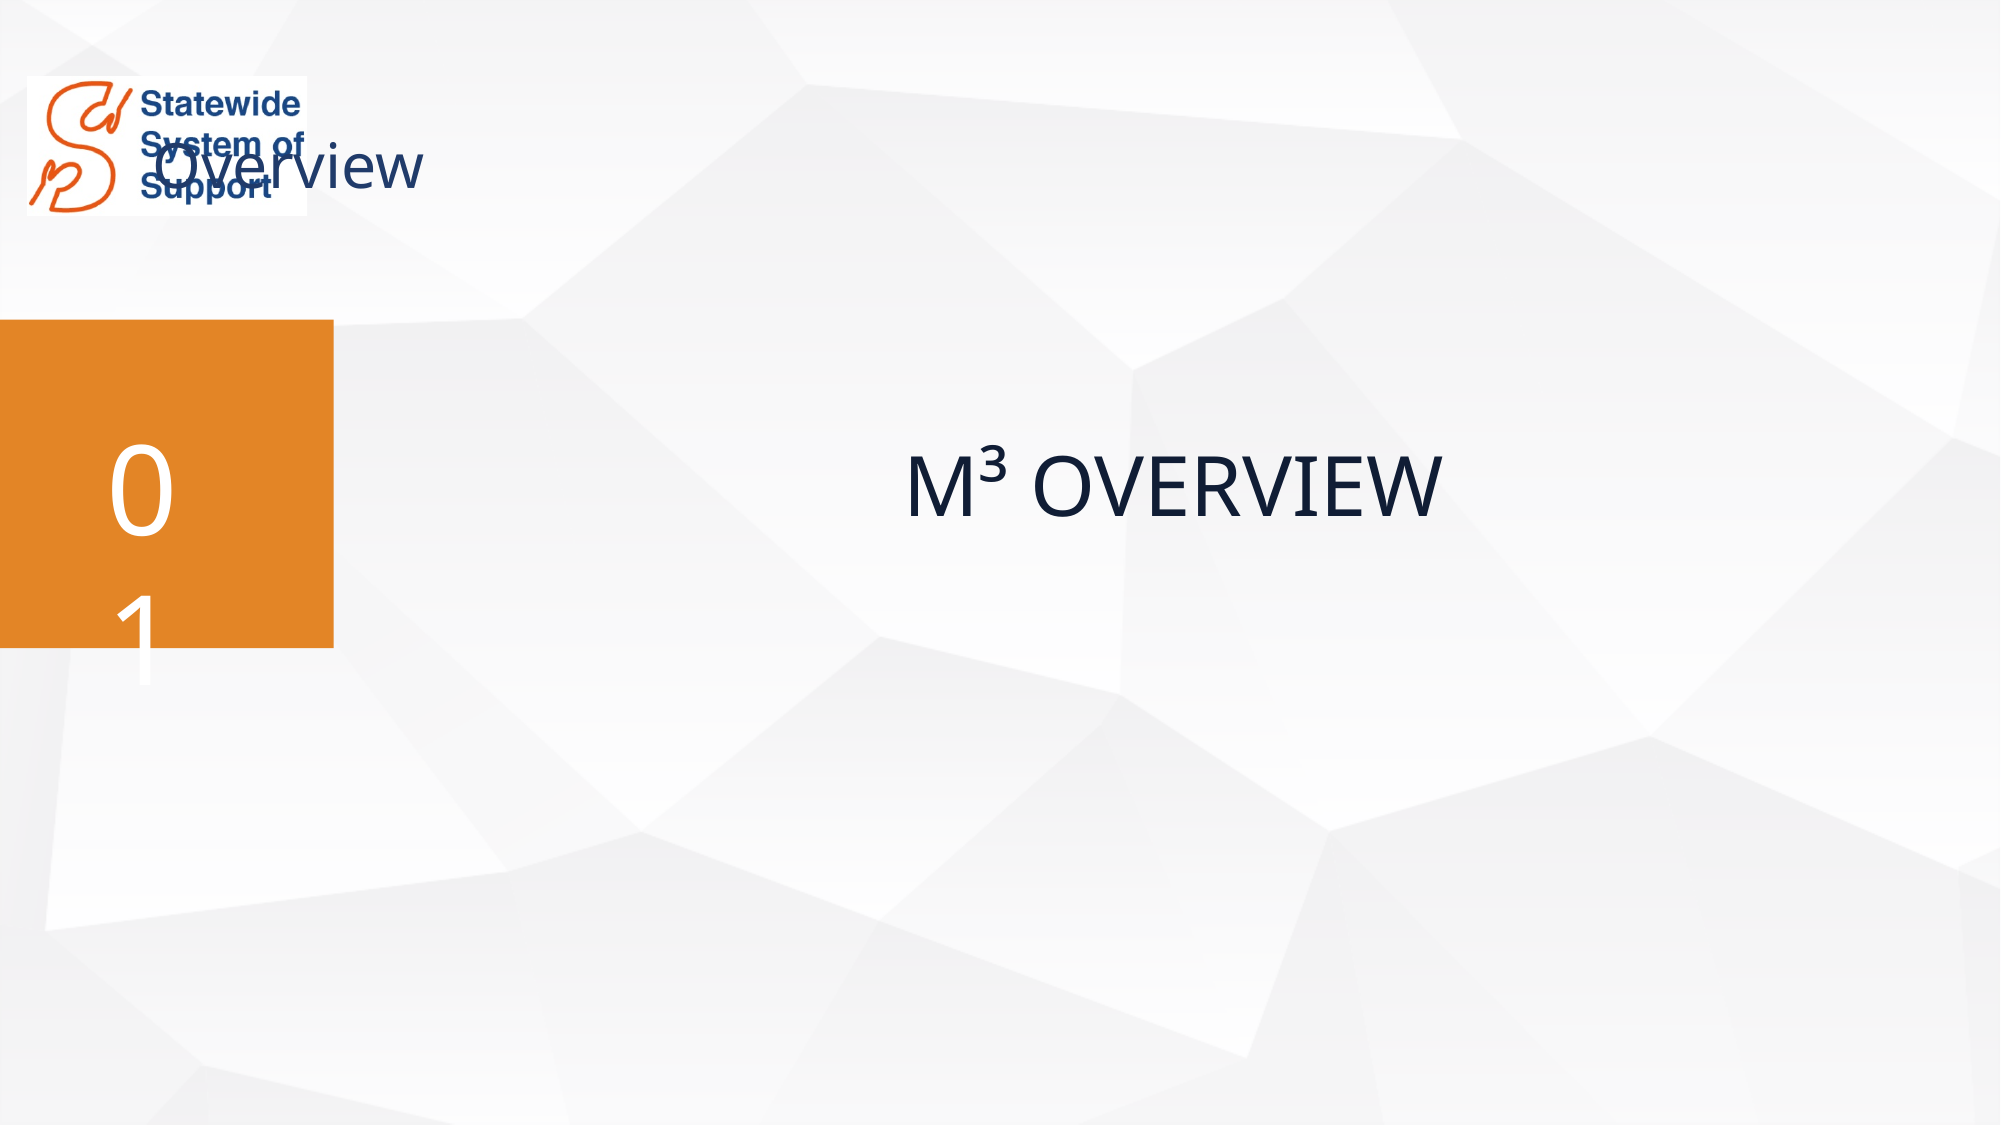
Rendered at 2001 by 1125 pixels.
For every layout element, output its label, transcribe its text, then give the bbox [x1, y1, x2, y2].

text_box M³ OVERVIEW [370, 318, 1979, 647]
picture [0, 0, 2001, 1125]
text_box 01 [91, 403, 264, 719]
title Overview [137, 59, 1863, 278]
